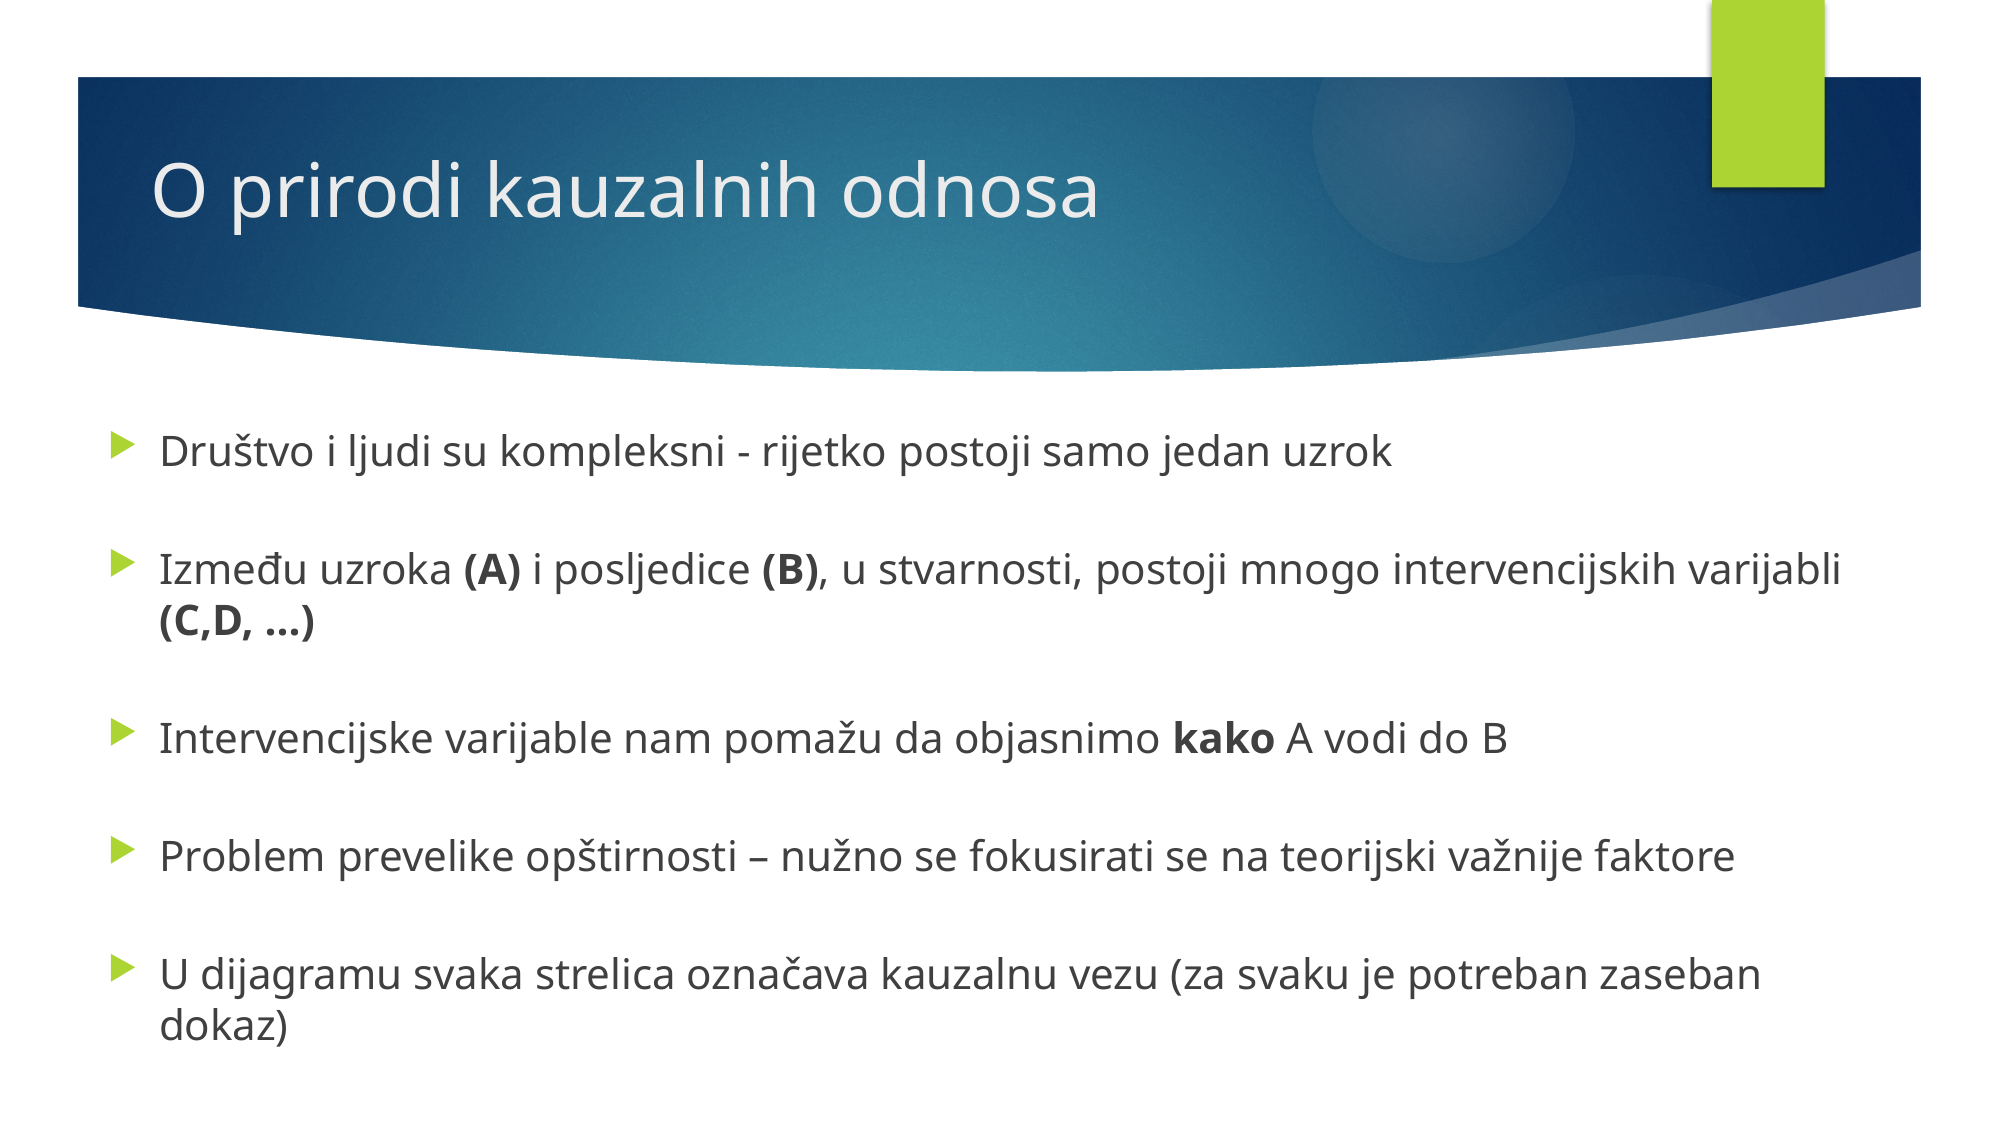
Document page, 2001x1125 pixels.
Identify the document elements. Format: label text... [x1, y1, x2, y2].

title O prirodi kauzalnih odnosa [135, 129, 1573, 246]
list Društvo i ljudi su kompleksni - rijetko postoji samo jedan uzrok Između uzroka (A) i posljedice (B), u stvarnosti, postoji mnogo intervencijskih varijabli (C,D, …) Intervencijske varijable nam pomažu da objasnimo kako A vodi do B Problem prevelike opštirnosti – nužno se fokusirati se na teorijski važnije faktore U dijagramu svaka strelica označava kauzalnu vezu (za svaku je potreban zaseban dokaz) [93, 416, 1908, 1059]
